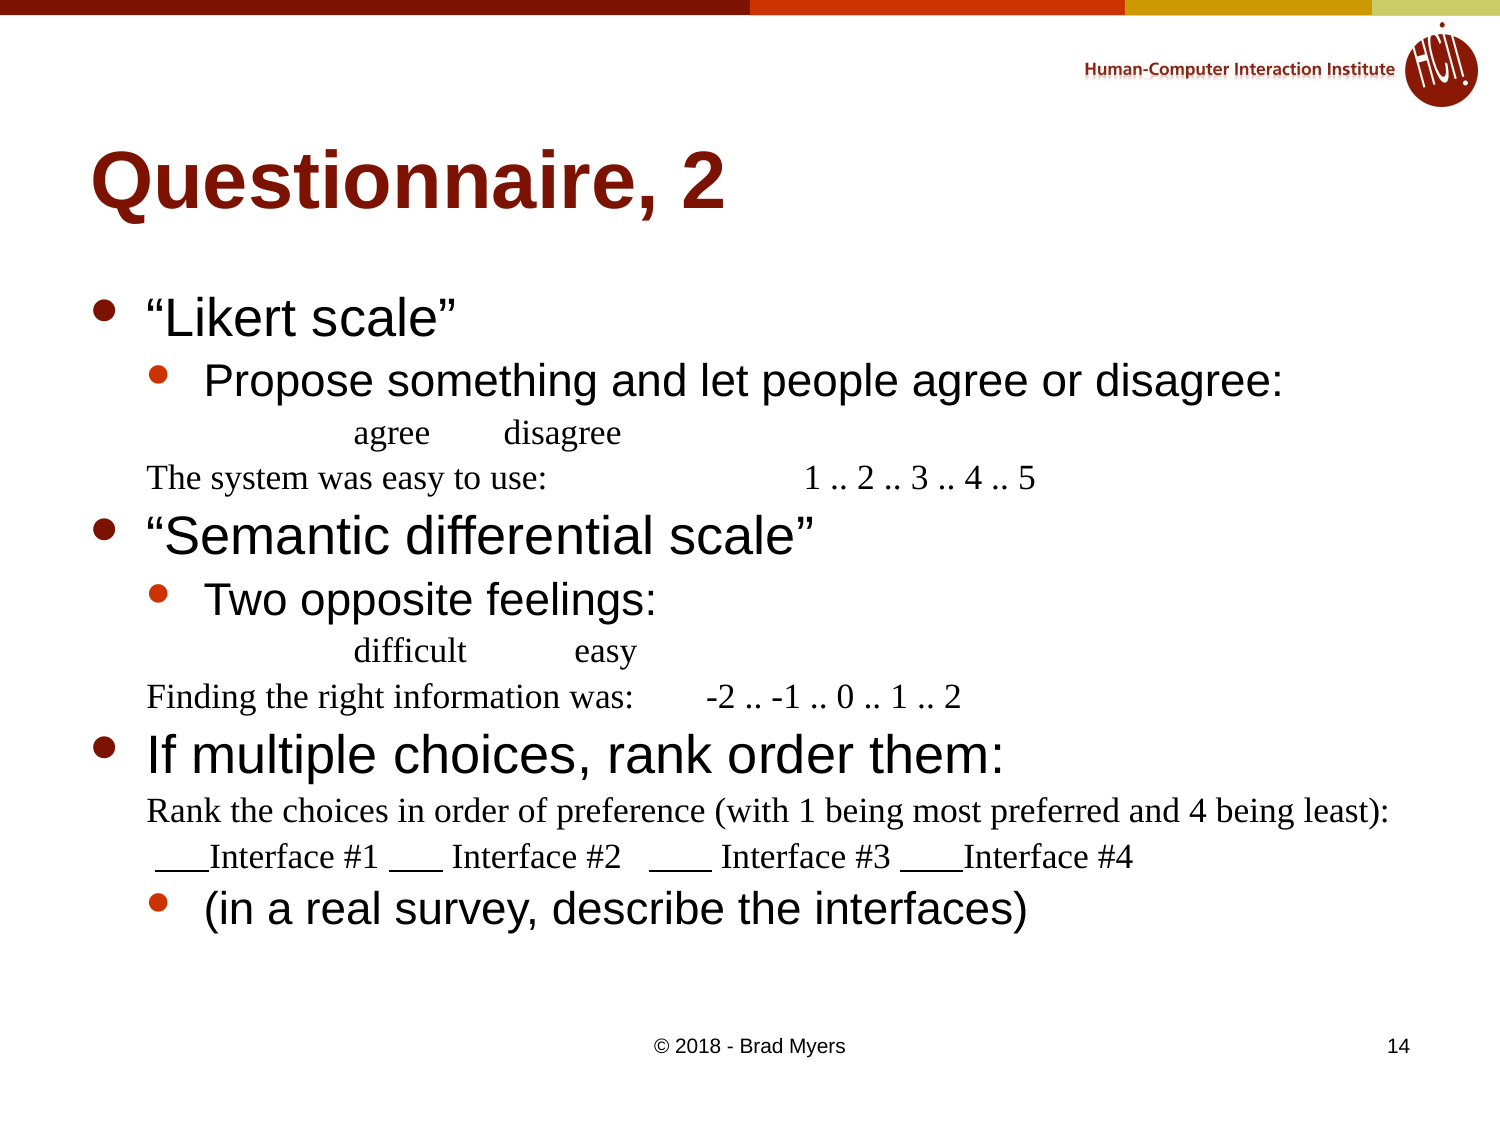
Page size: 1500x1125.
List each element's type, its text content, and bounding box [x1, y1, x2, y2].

footer © 2018 - Brad Myers [512, 1024, 988, 1101]
picture [1313, 22, 1478, 107]
slide_number 14 [1074, 1024, 1426, 1101]
list “Likert scale” Propose something and let people agree or disagree: agree disagree The system was easy to use: 1 .. 2 .. 3 .. 4 .. 5 “Semantic differential scale” Two opposite feelings: difficult easy Finding the right information was: -2 .. -1 .. 0 .. 1 .. 2 If multiple choices, rank order them: Rank the choices in order of preference (with 1 being most preferred and 4 being least): Interface #1 Interface #2 Interface #3 Interface #4 (in a real survey, describe the interfaces) [74, 281, 1426, 1006]
title Questionnaire, 2 [74, 19, 1313, 233]
